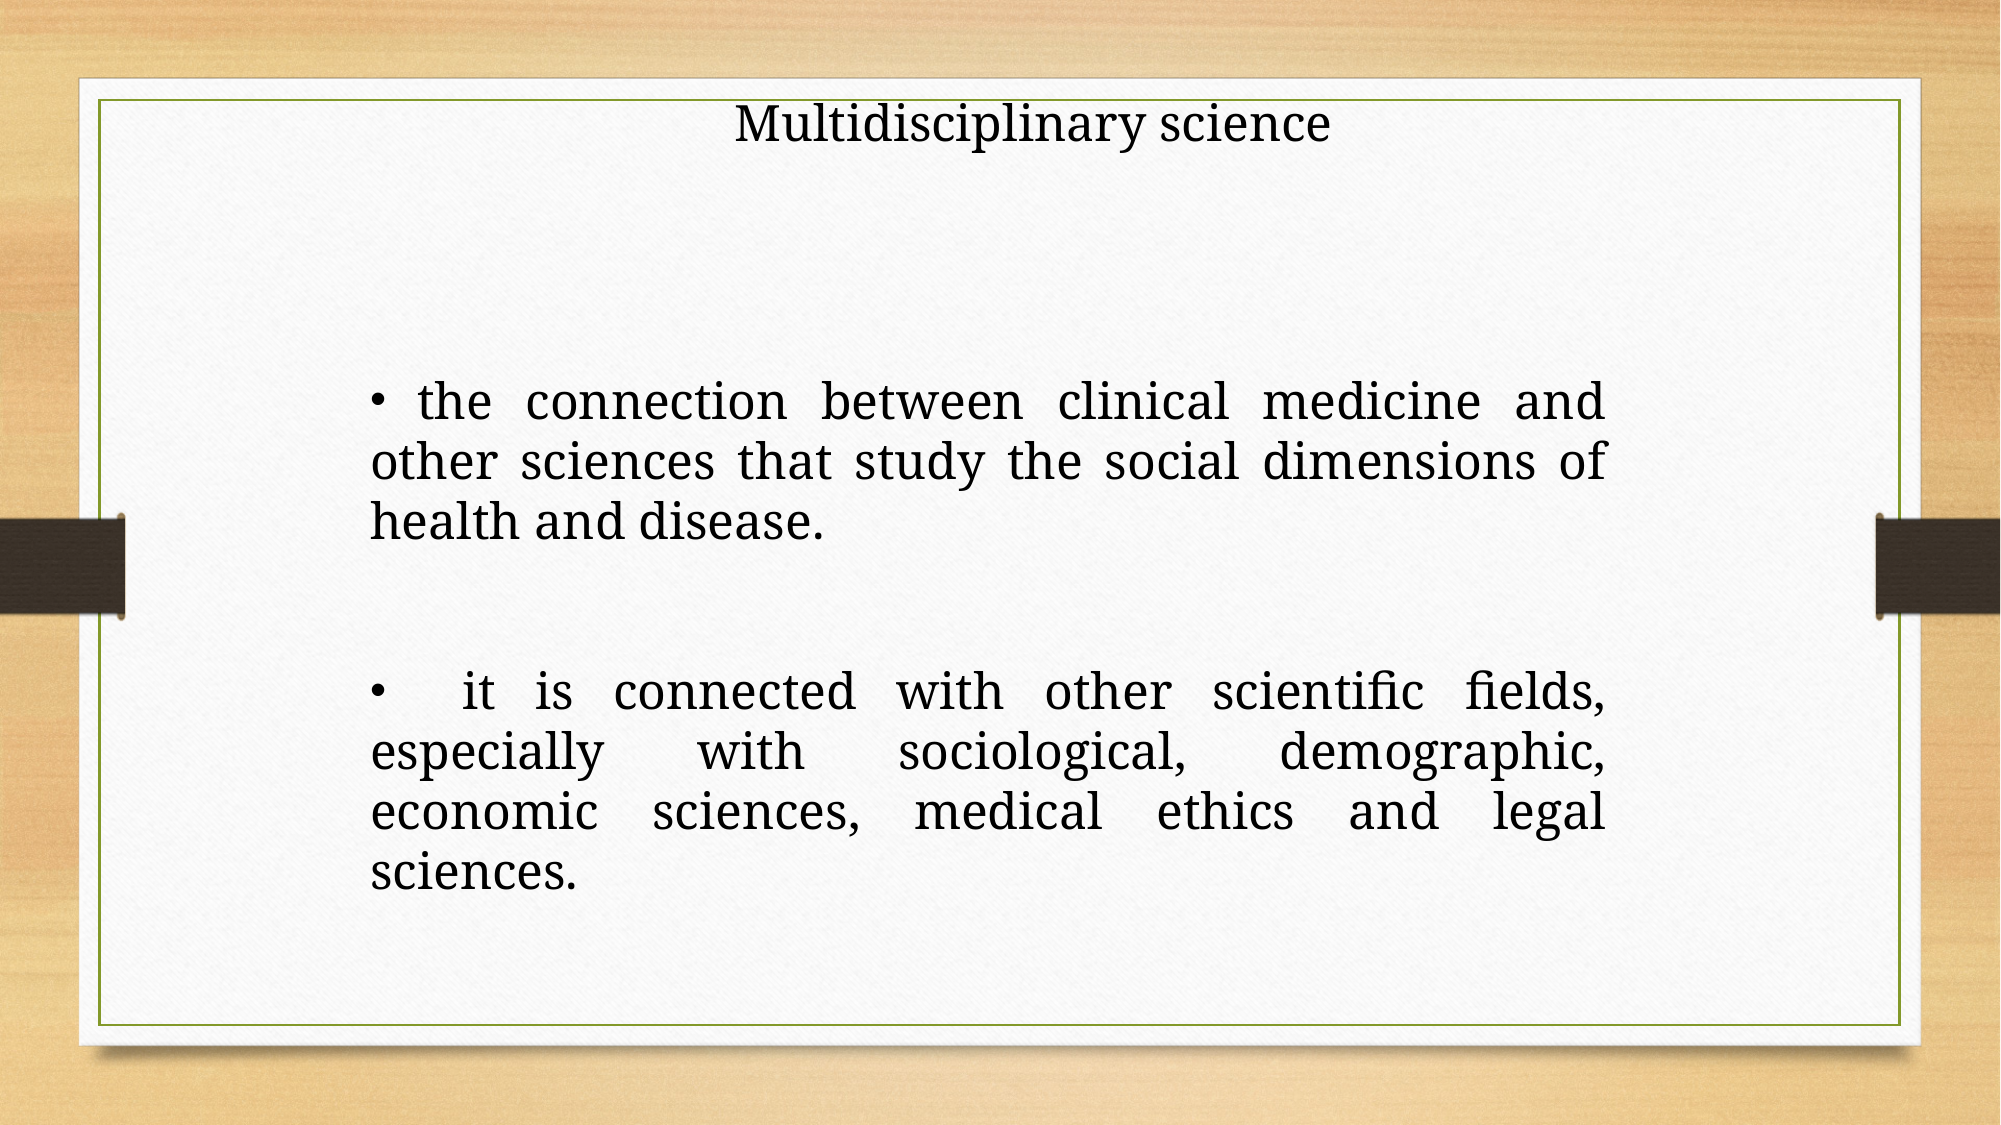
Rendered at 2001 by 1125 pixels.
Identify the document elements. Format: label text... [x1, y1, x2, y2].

text_box the connection between clinical medicine and other sciences that study the social dimensions of health and disease. it is connected with other scientific fields, especially with sociological, demographic, economic sciences, medical ethics and legal sciences. [355, 361, 1622, 962]
text_box Multidisciplinary science [491, 83, 1348, 219]
picture [0, 0, 2001, 1125]
